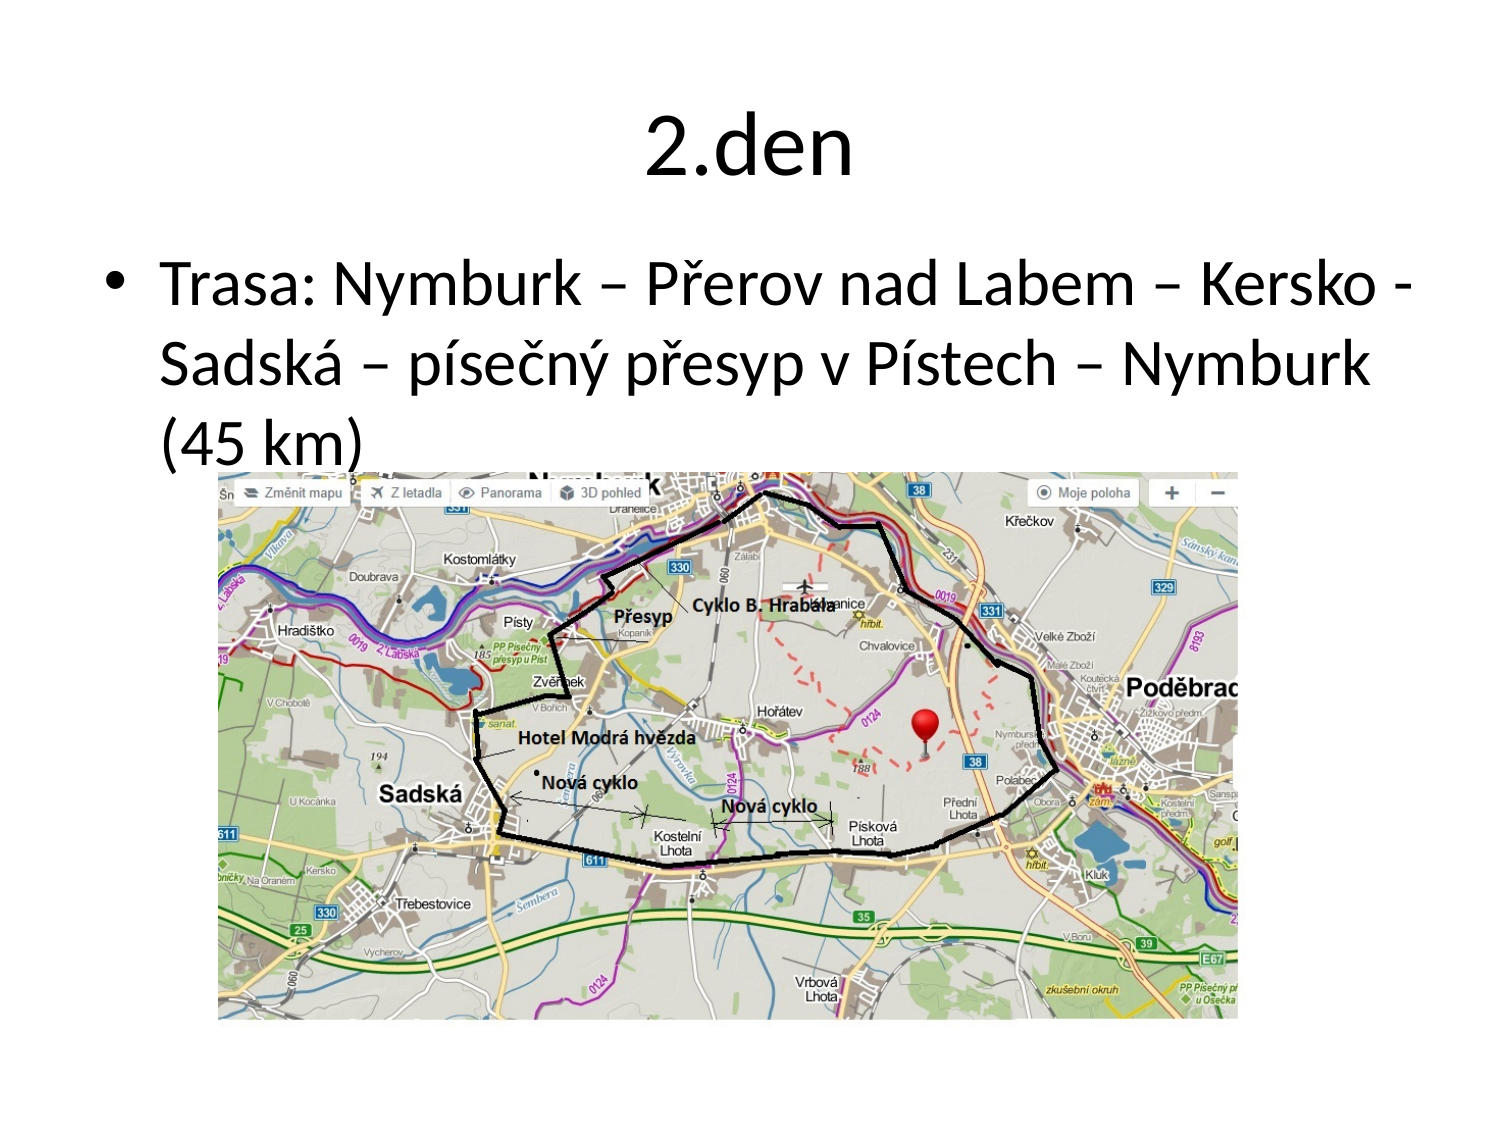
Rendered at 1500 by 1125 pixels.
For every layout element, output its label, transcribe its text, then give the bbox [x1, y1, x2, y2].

list Trasa: Nymburk – Přerov nad Labem – Kersko - Sadská – písečný přesyp v Pístech – Nymburk (45 km) [88, 231, 1439, 975]
title 2.den [75, 45, 1425, 233]
picture [218, 472, 1247, 1034]
